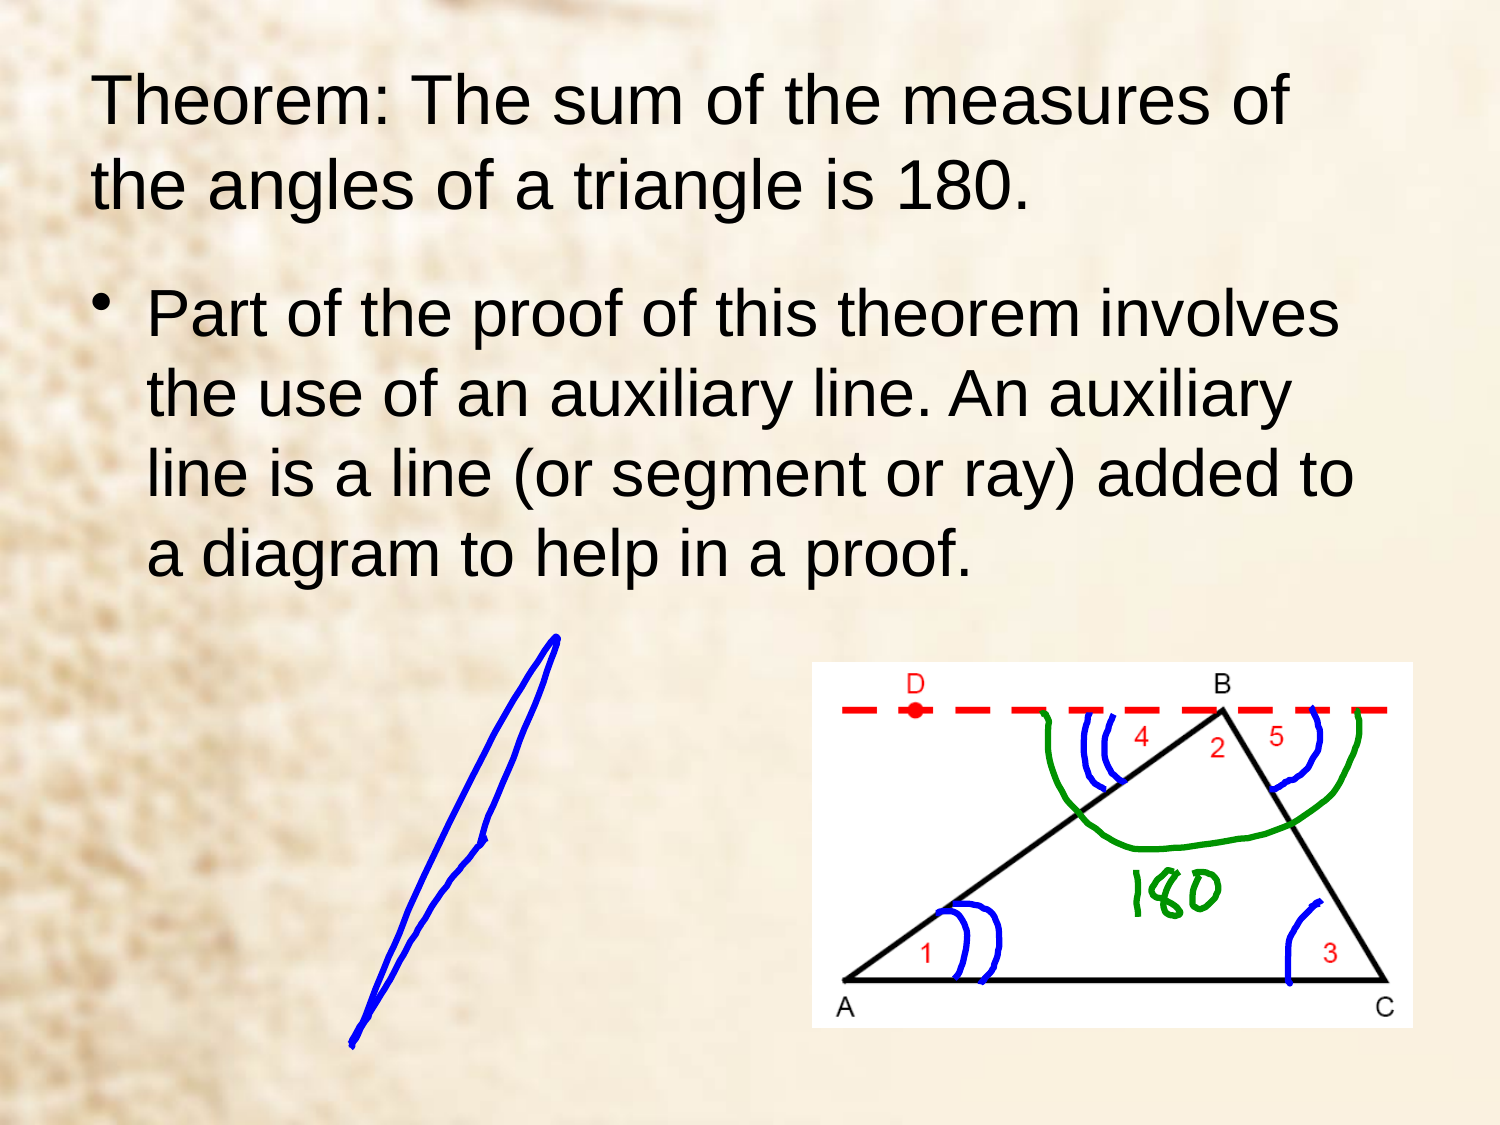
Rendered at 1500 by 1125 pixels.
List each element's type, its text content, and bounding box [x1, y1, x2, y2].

text_box [350, 837, 488, 1049]
list Part of the proof of this theorem involves the use of an auxiliary line. An auxiliary line is a line (or segment or ray) added to a diagram to help in a proof. [74, 262, 1426, 1006]
title Theorem: The sum of the measures of the angles of a triangle is 180. [74, 44, 1426, 233]
text_box [348, 635, 559, 1046]
picture [0, 0, 1500, 1125]
